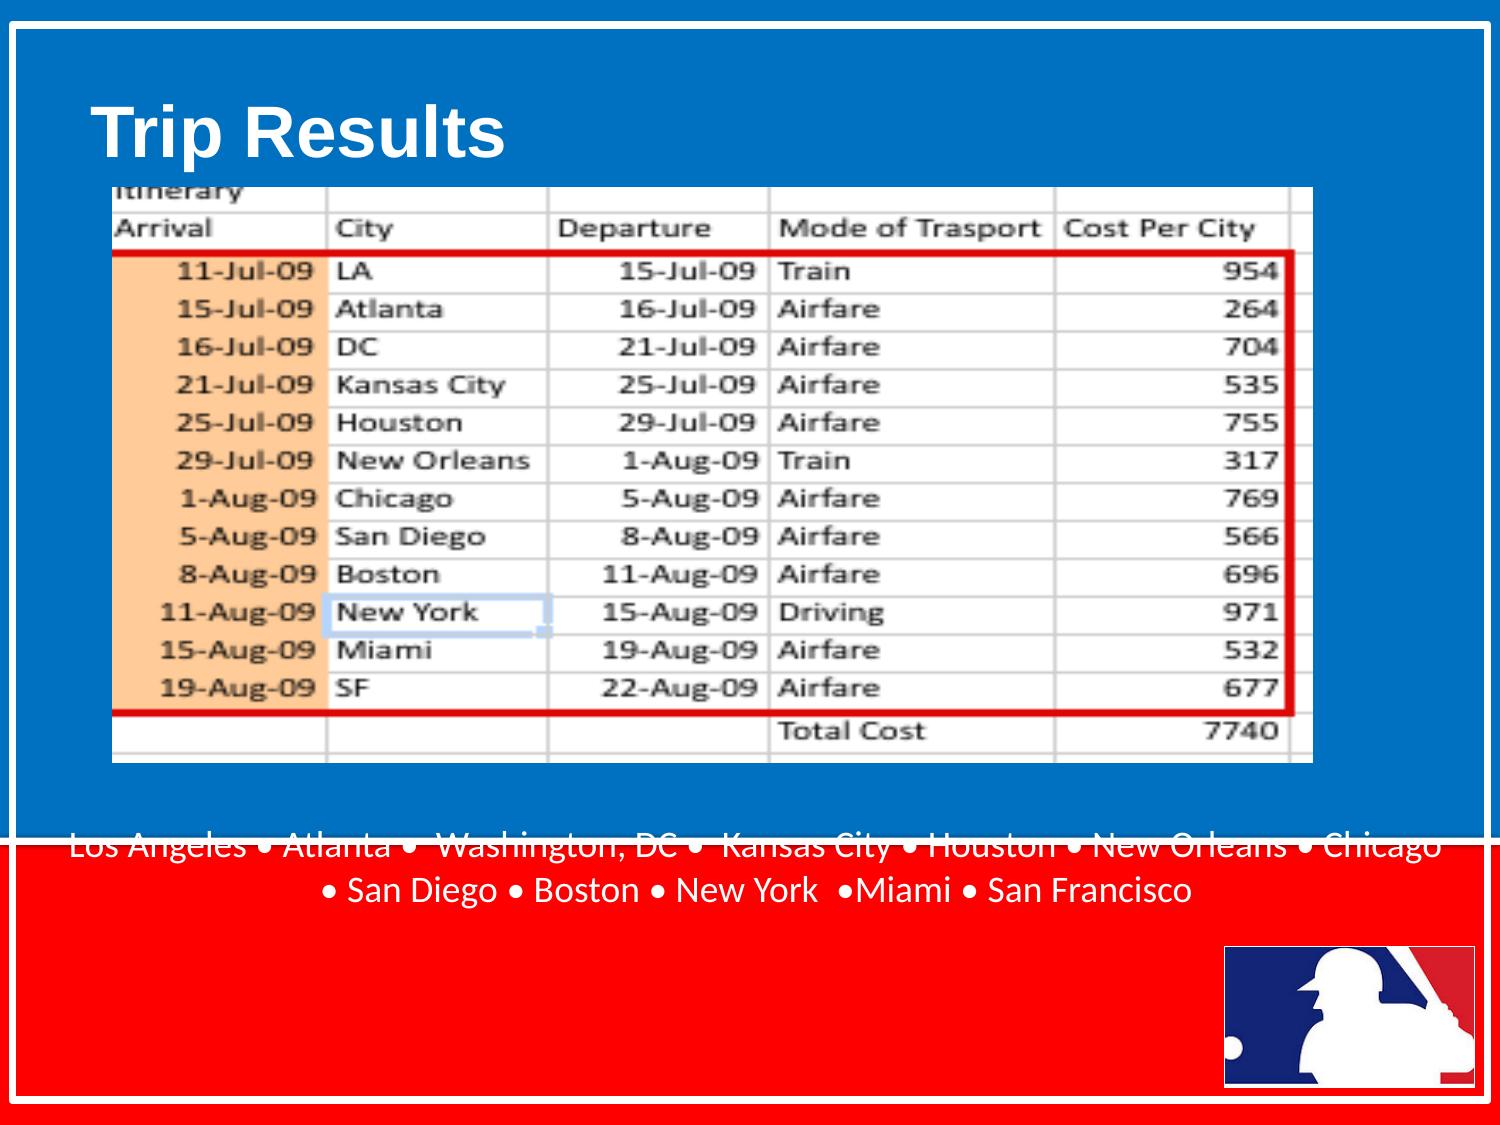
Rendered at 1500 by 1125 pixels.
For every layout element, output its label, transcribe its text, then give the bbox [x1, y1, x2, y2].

text_box Los Angeles • Atlanta • Washington, DC • Kansas City • Houston • New Orleans • Chicago • San Diego • Boston • New York •Miami • San Francisco [49, 812, 1463, 918]
picture [112, 187, 1313, 763]
text_box [9, 21, 1491, 1104]
